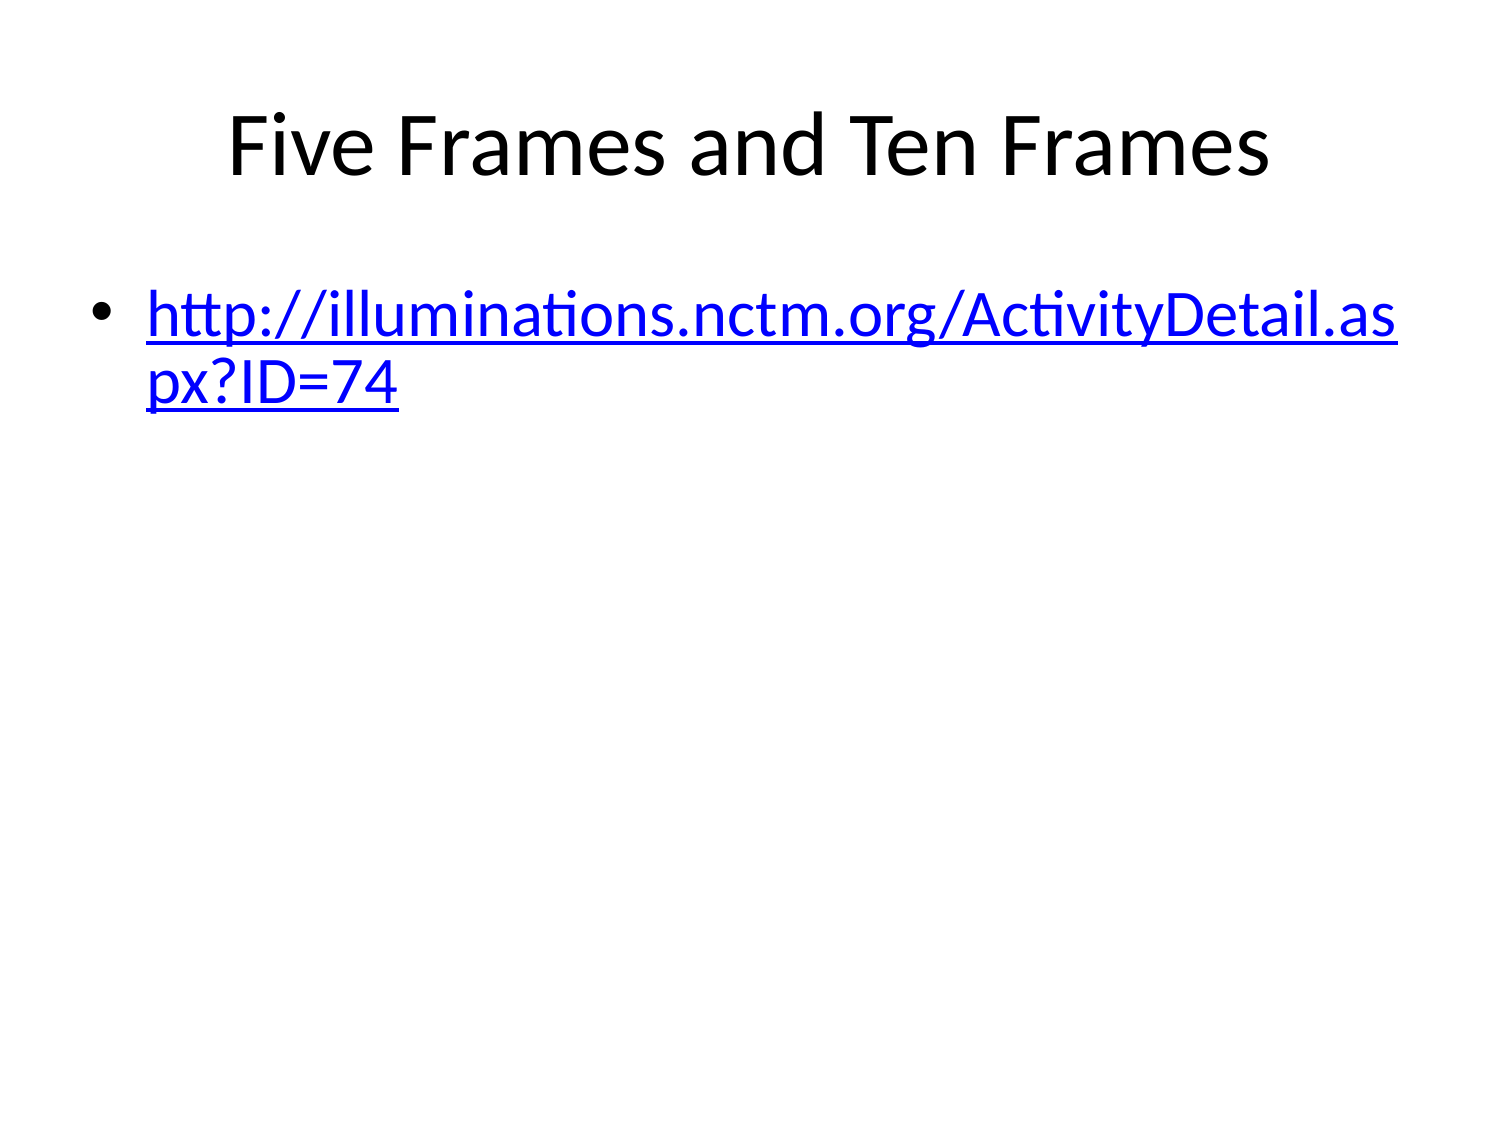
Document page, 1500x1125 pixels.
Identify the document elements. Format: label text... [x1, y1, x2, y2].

title Five Frames and Ten Frames [75, 45, 1425, 233]
list http://illuminations.nctm.org/ActivityDetail.aspx?ID=74 [75, 262, 1425, 1005]
